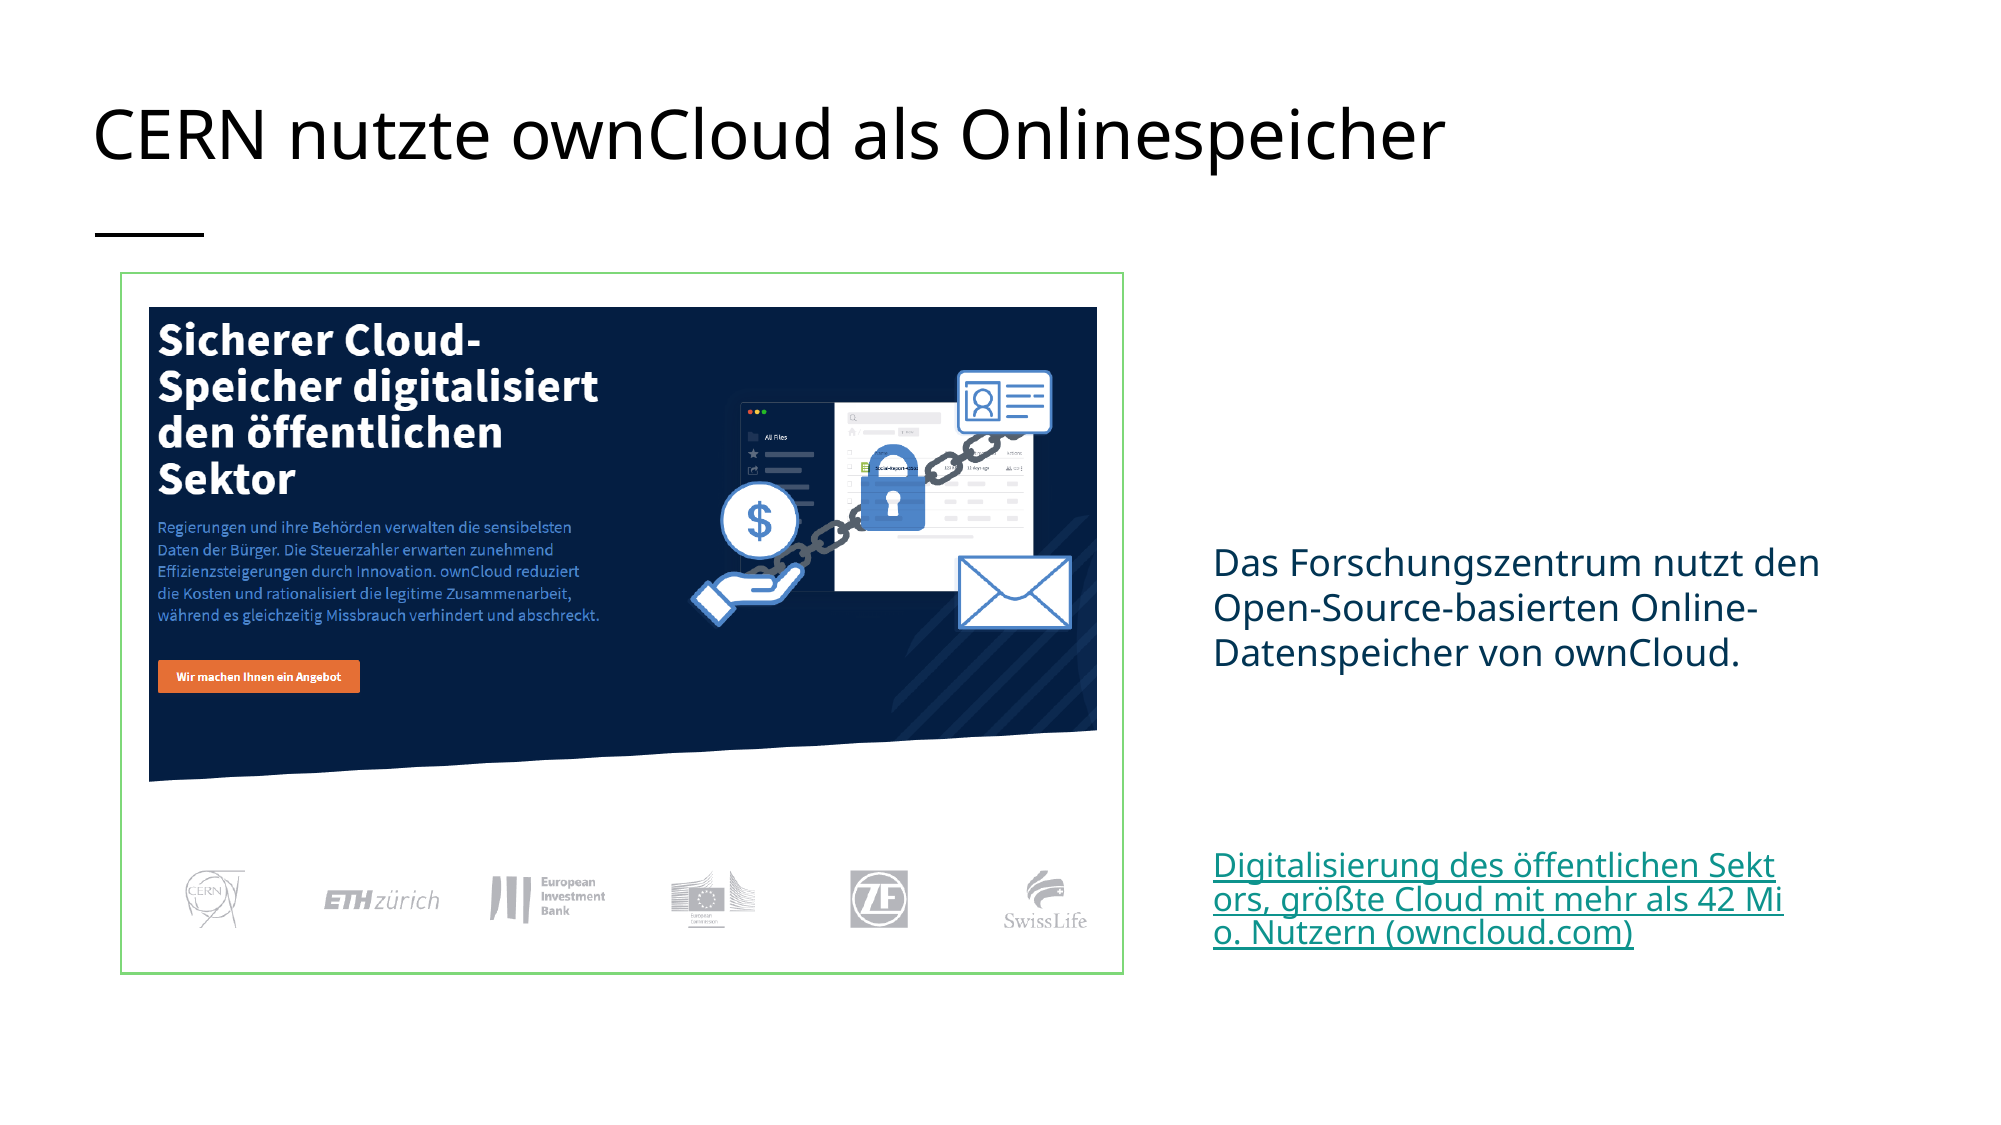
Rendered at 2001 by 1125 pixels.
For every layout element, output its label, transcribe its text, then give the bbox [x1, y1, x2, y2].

title CERN nutzte ownCloud als Onlinespeicher [77, 67, 1803, 197]
text_box Das Forschungszentrum nutzt den Open-Source-basierten Online-Datenspeicher von ownCloud. [1198, 531, 1932, 682]
text_box [120, 272, 1124, 975]
picture [149, 307, 1097, 944]
text_box Digitalisierung des öffentlichen Sektors, größte Cloud mit mehr als 42 Mio. Nutzern (owncloud.com) [1198, 837, 1803, 898]
